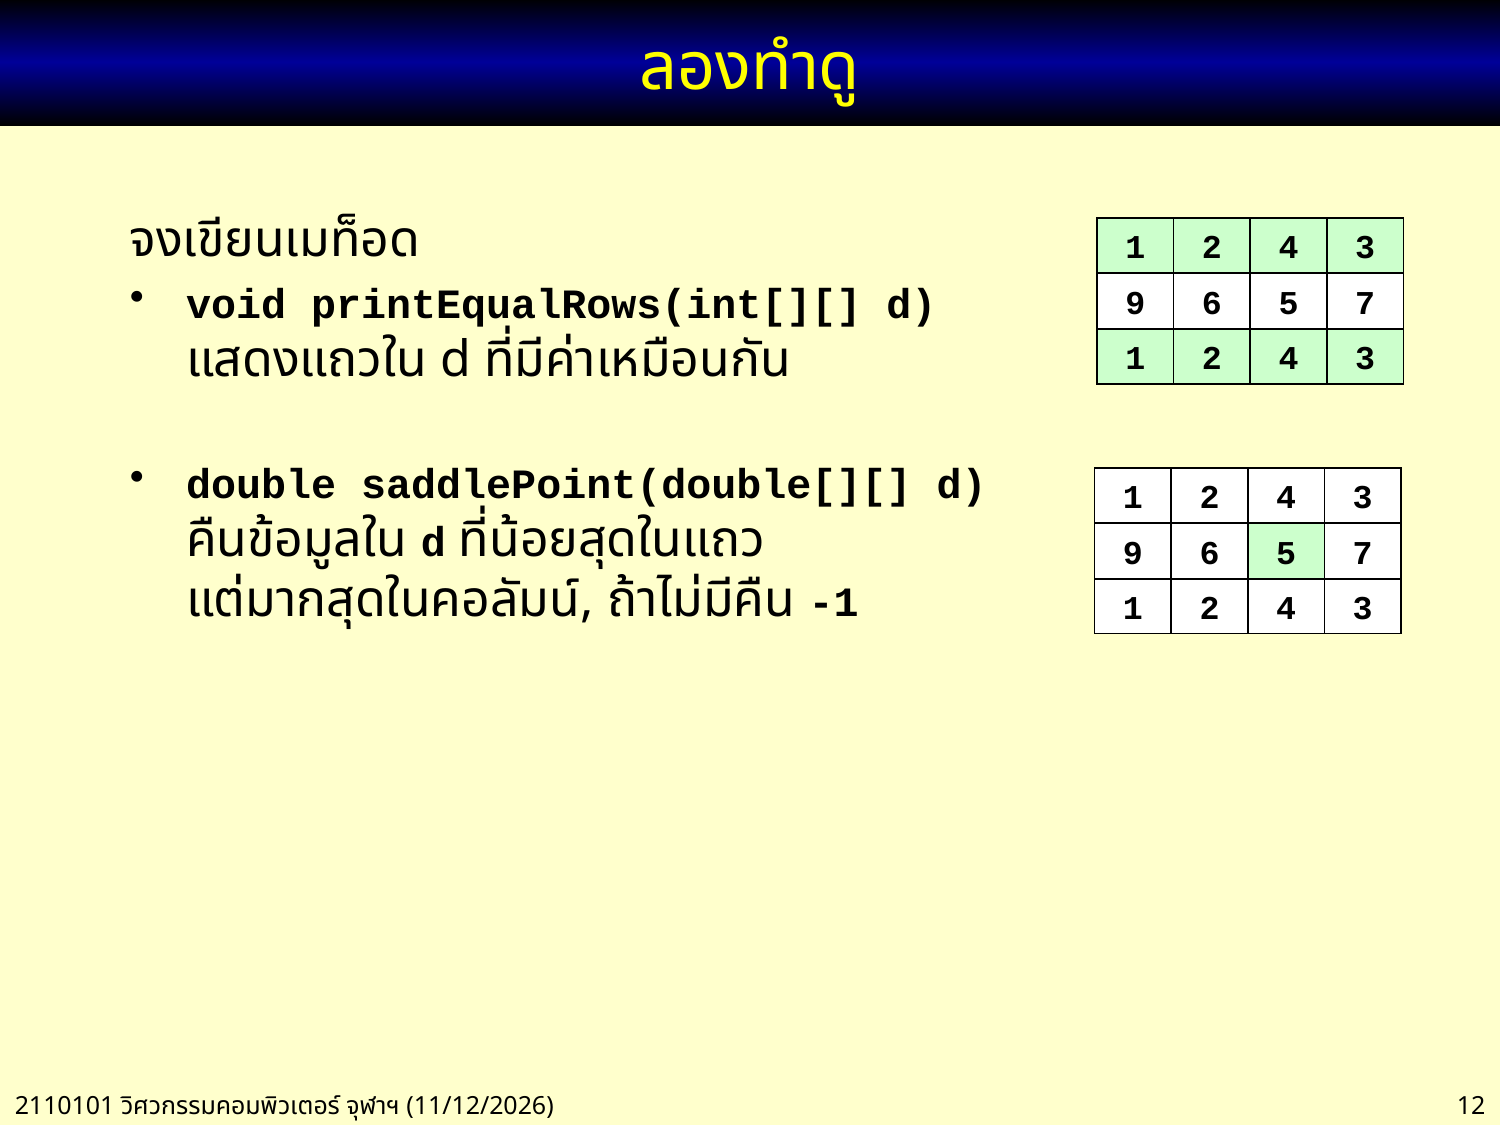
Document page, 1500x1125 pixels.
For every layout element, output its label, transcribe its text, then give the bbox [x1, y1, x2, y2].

title ลองทำดู [0, 0, 1500, 126]
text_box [1096, 217, 1404, 387]
list จงเขียนเมท็อด void printEqualRows(int[][] d) แสดงแถวใน d ที่มีค่าเหมือนกัน double saddlePoint(double[][] d) คืนข้อมูลใน d ที่น้อยสุดในแถว แต่มากสุดในคอลัมน์, ถ้าไม่มีคืน -1 [114, 199, 1065, 875]
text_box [1094, 467, 1402, 637]
